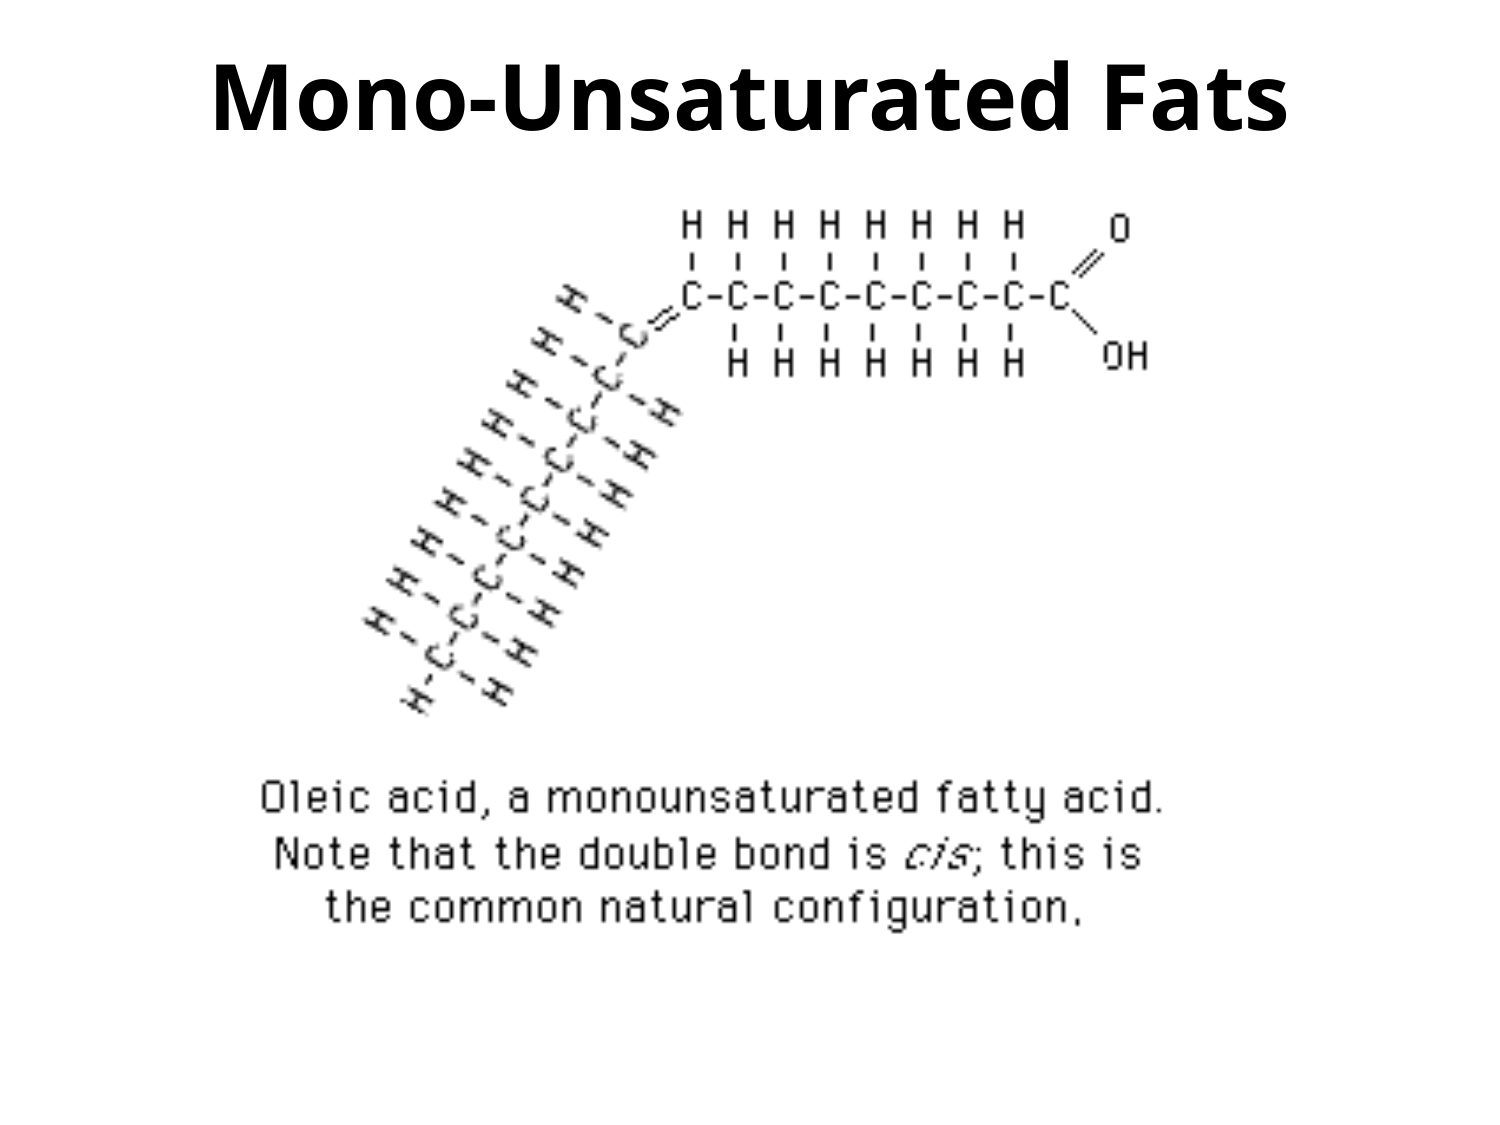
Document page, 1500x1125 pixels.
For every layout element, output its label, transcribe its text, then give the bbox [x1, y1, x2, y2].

title Mono-Unsaturated Fats [74, 0, 1426, 188]
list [199, 162, 1276, 980]
